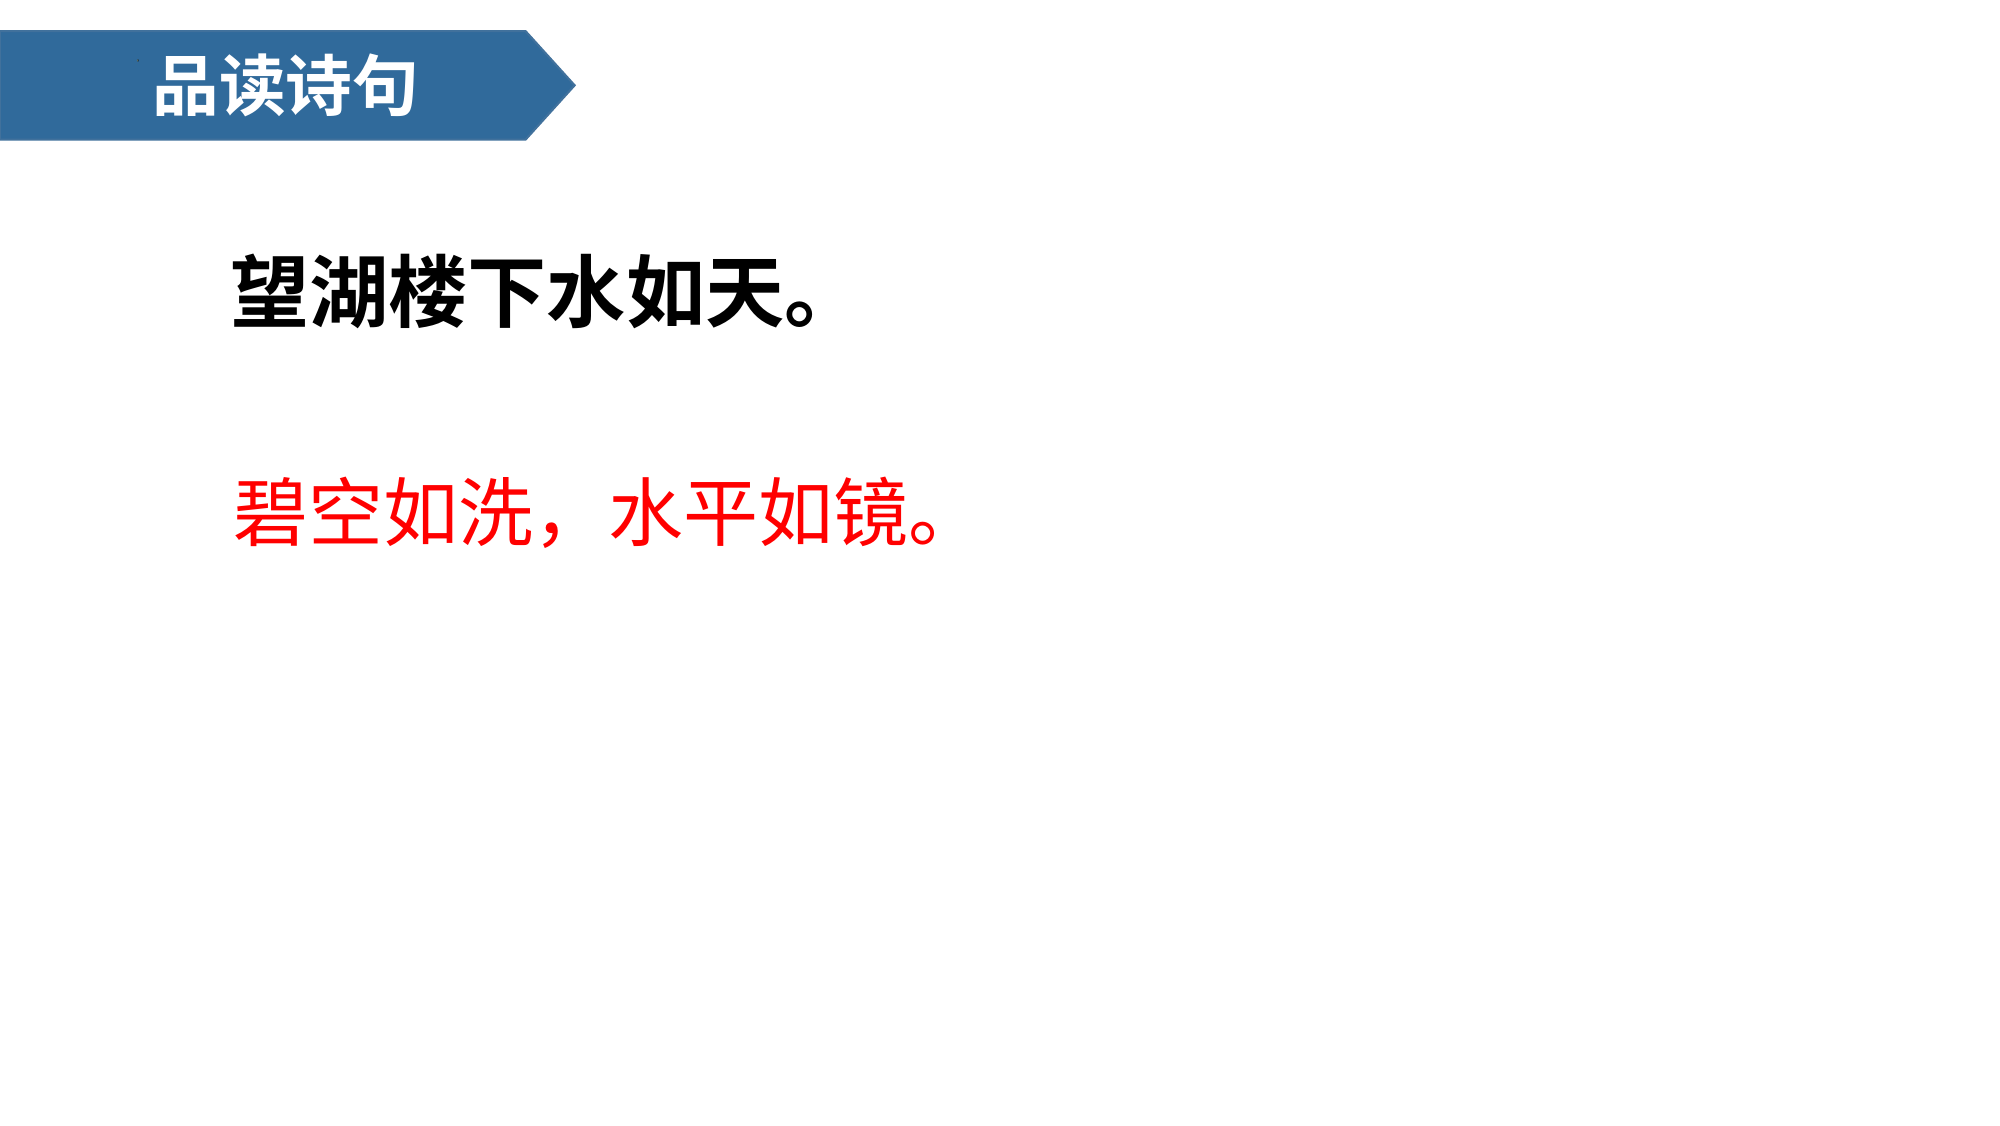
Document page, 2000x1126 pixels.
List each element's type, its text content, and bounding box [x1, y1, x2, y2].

text_box 碧空如洗，水平如镜。 [215, 456, 1002, 564]
text_box 品读诗句 [137, 45, 471, 127]
text_box 望湖楼下水如天。 [212, 233, 883, 347]
